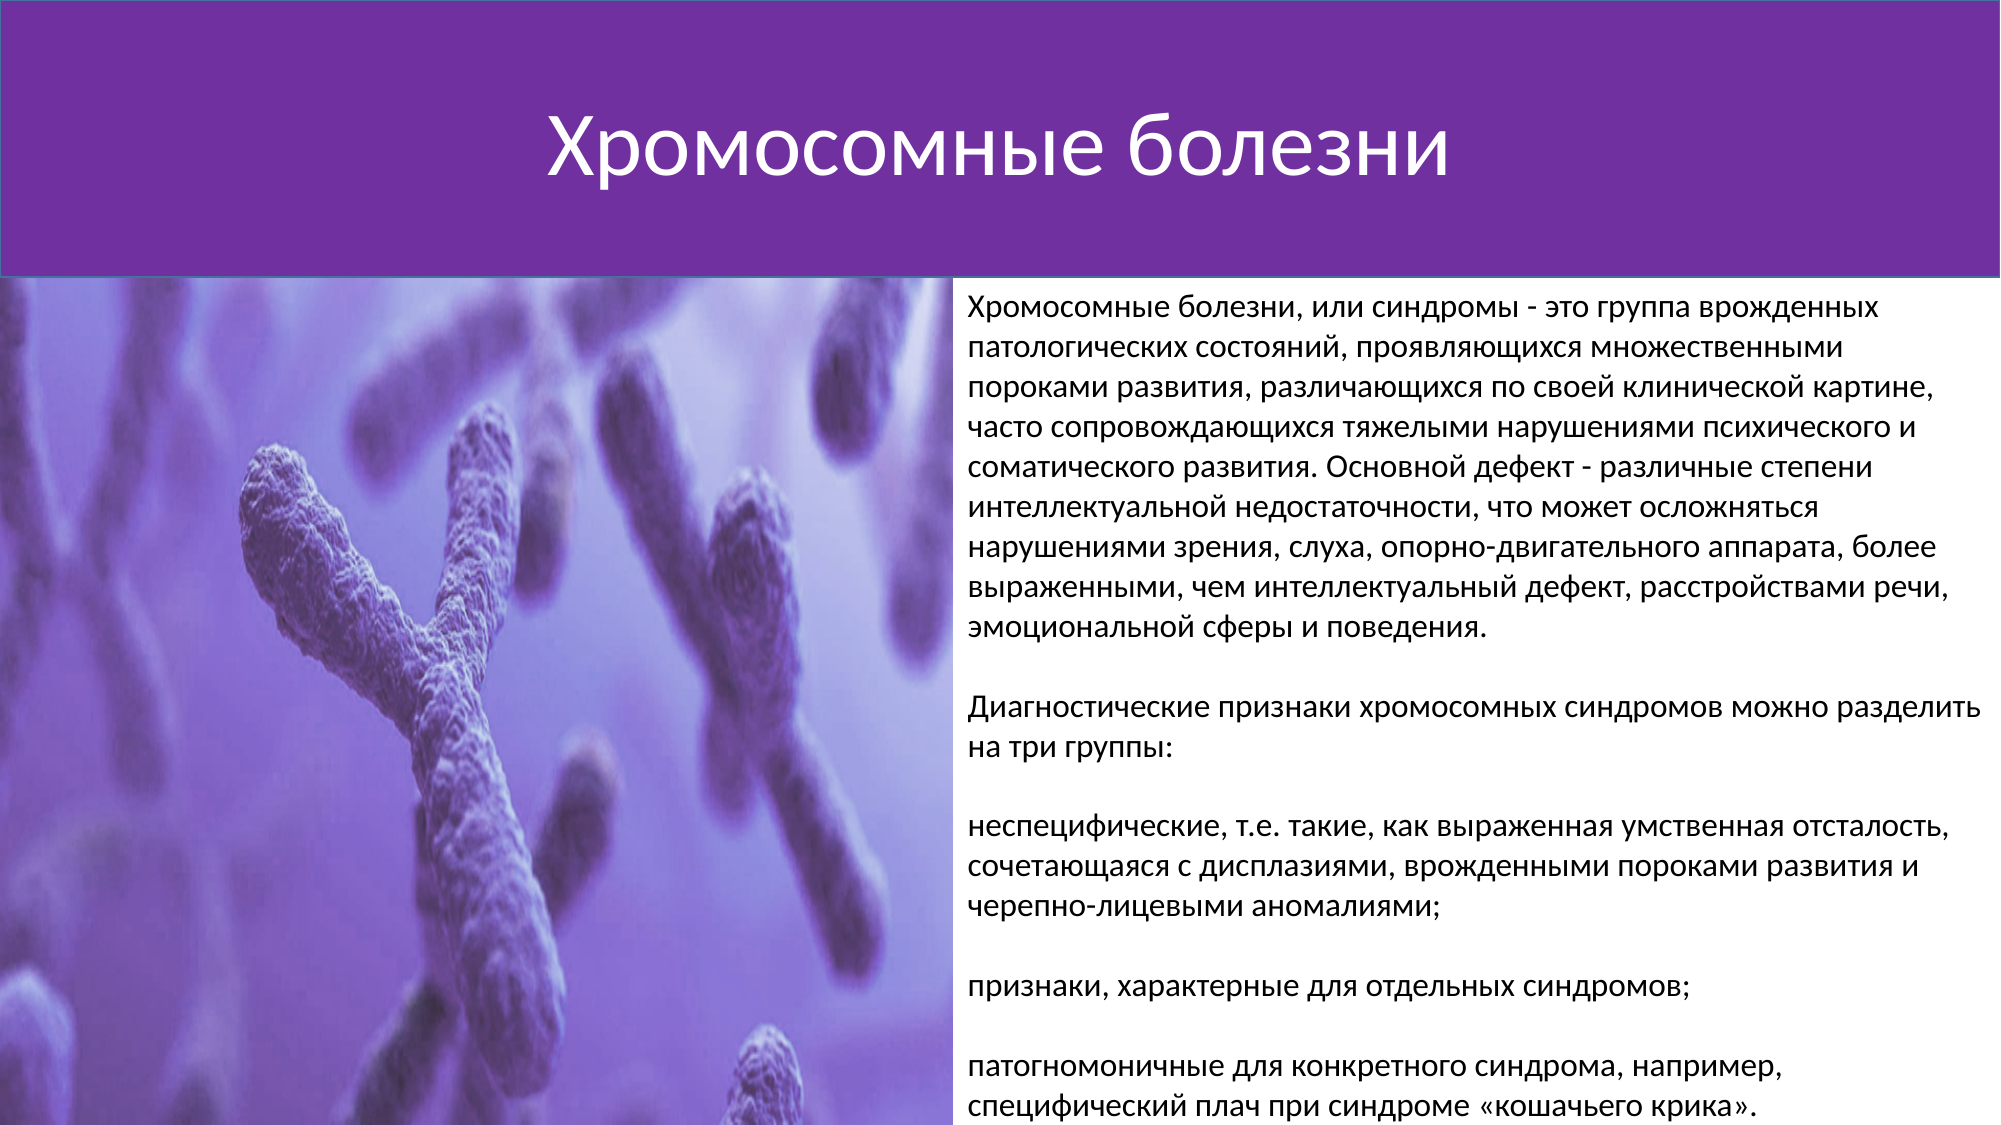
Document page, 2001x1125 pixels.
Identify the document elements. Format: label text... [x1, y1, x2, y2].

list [0, 277, 953, 1125]
text_box Хромосомные болезни [0, 0, 2000, 277]
text_box Хромосомные болезни, или синдромы - это группа врожденных патологических состояний, проявляющихся множественными пороками развития, различающихся по своей клинической картине, часто сопровождающихся тяжелыми нарушениями психического и соматического развития. Основной дефект - различные степени интеллектуальной недостаточности, что может осложняться нарушениями зрения, слуха, опорно-двигательного аппарата, более выраженными, чем интеллектуальный дефект, расстройствами речи, эмоциональной сферы и поведения. Диагностические признаки хромосомных синдромов можно разделить на три группы: неспецифические, т.е. такие, как выраженная умственная отсталость, сочетающаяся с дисплазиями, врожденными пороками развития и черепно-лицевыми аномалиями; признаки, характерные для отдельных синдромов; патогномоничные для конкретного синдрома, например, специфический плач при синдроме «кошачьего крика». [953, 277, 2000, 1125]
